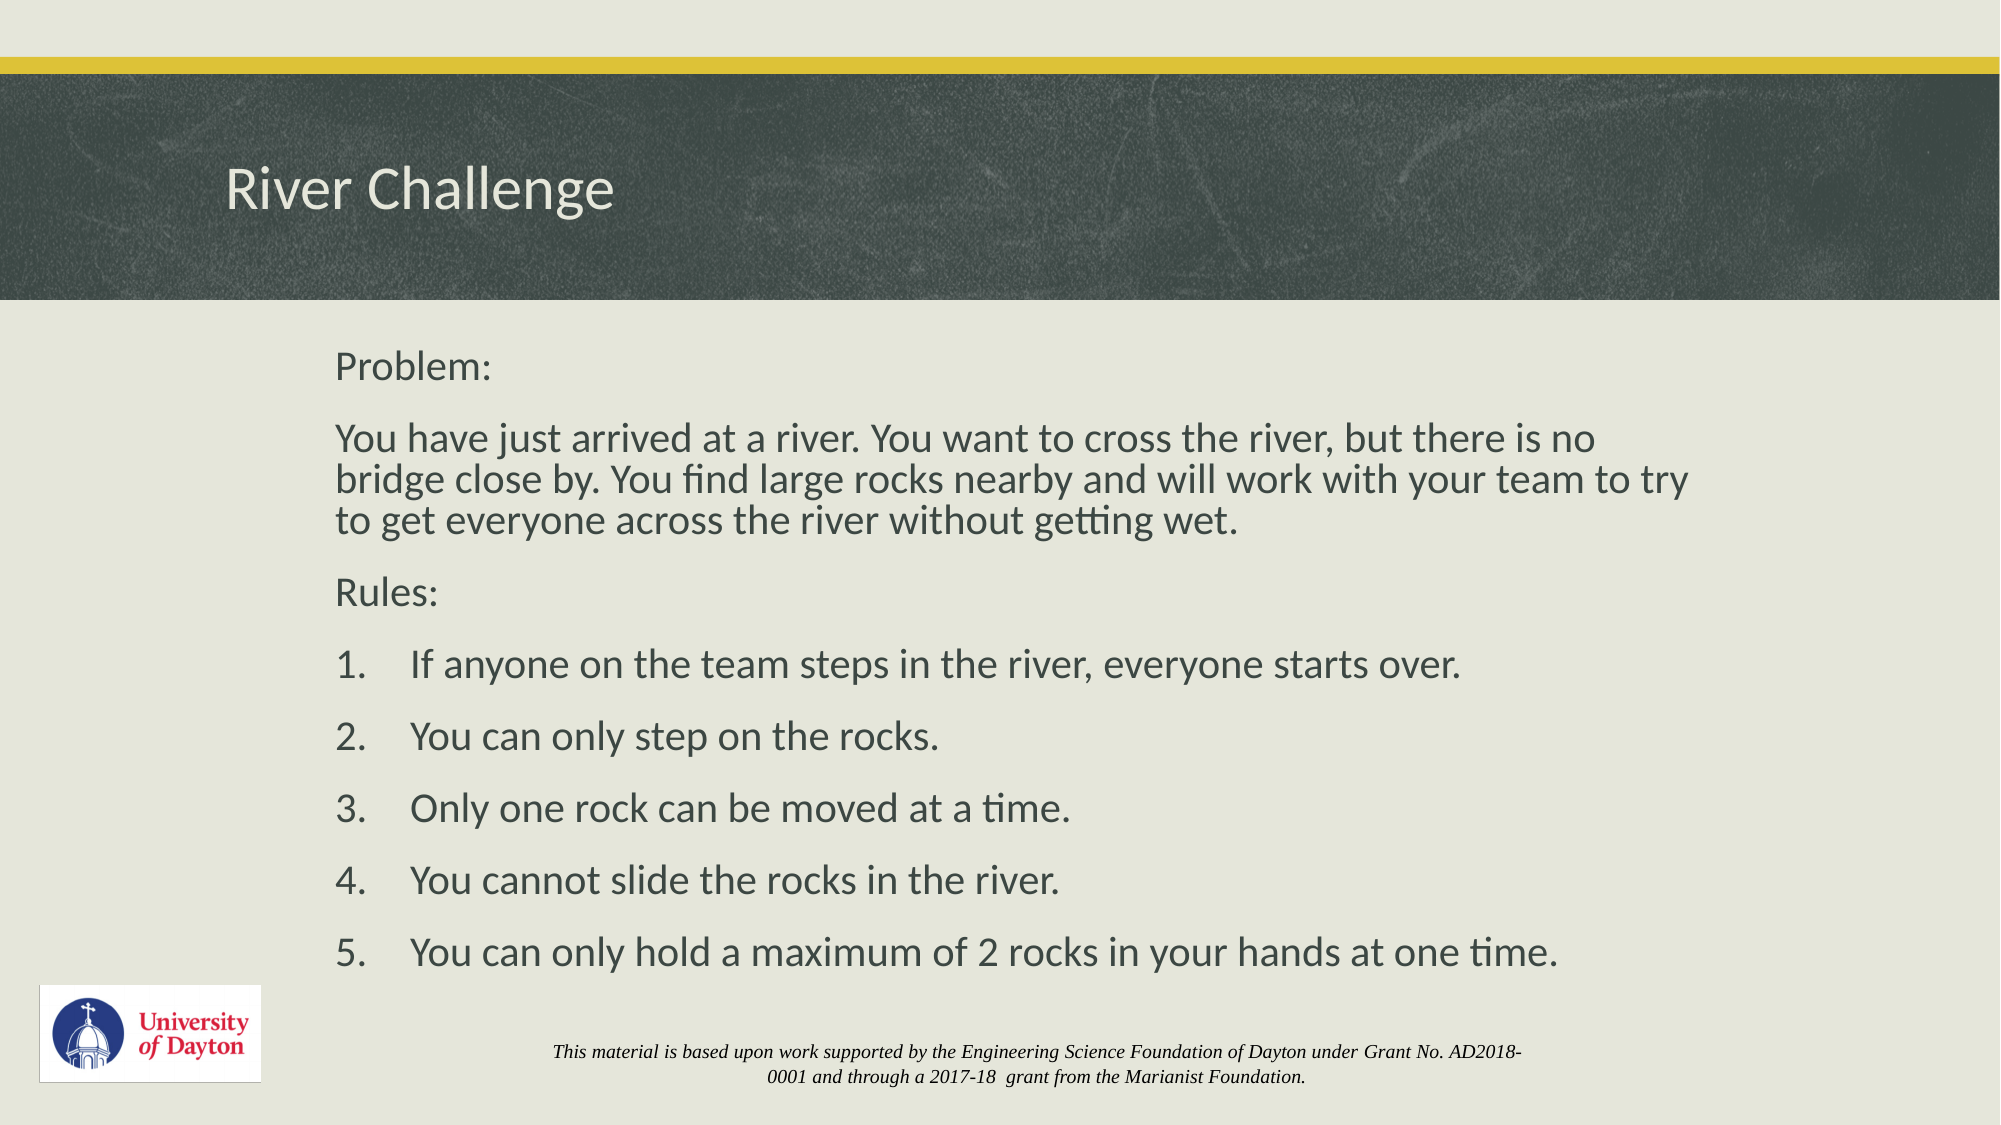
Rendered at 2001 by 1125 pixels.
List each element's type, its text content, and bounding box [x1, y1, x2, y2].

title River Challenge [210, 76, 1790, 300]
list Problem: You have just arrived at a river. You want to cross the river, but there is no bridge close by. You find large rocks nearby and will work with your team to try to get everyone across the river without getting wet. Rules: If anyone on the team steps in the river, everyone starts over. You can only step on the rocks. Only one rock can be moved at a time. You cannot slide the rocks in the river. You can only hold a maximum of 2 rocks in your hands at one time. [320, 314, 1707, 983]
picture [0, 839, 301, 1125]
picture [0, 74, 2000, 300]
